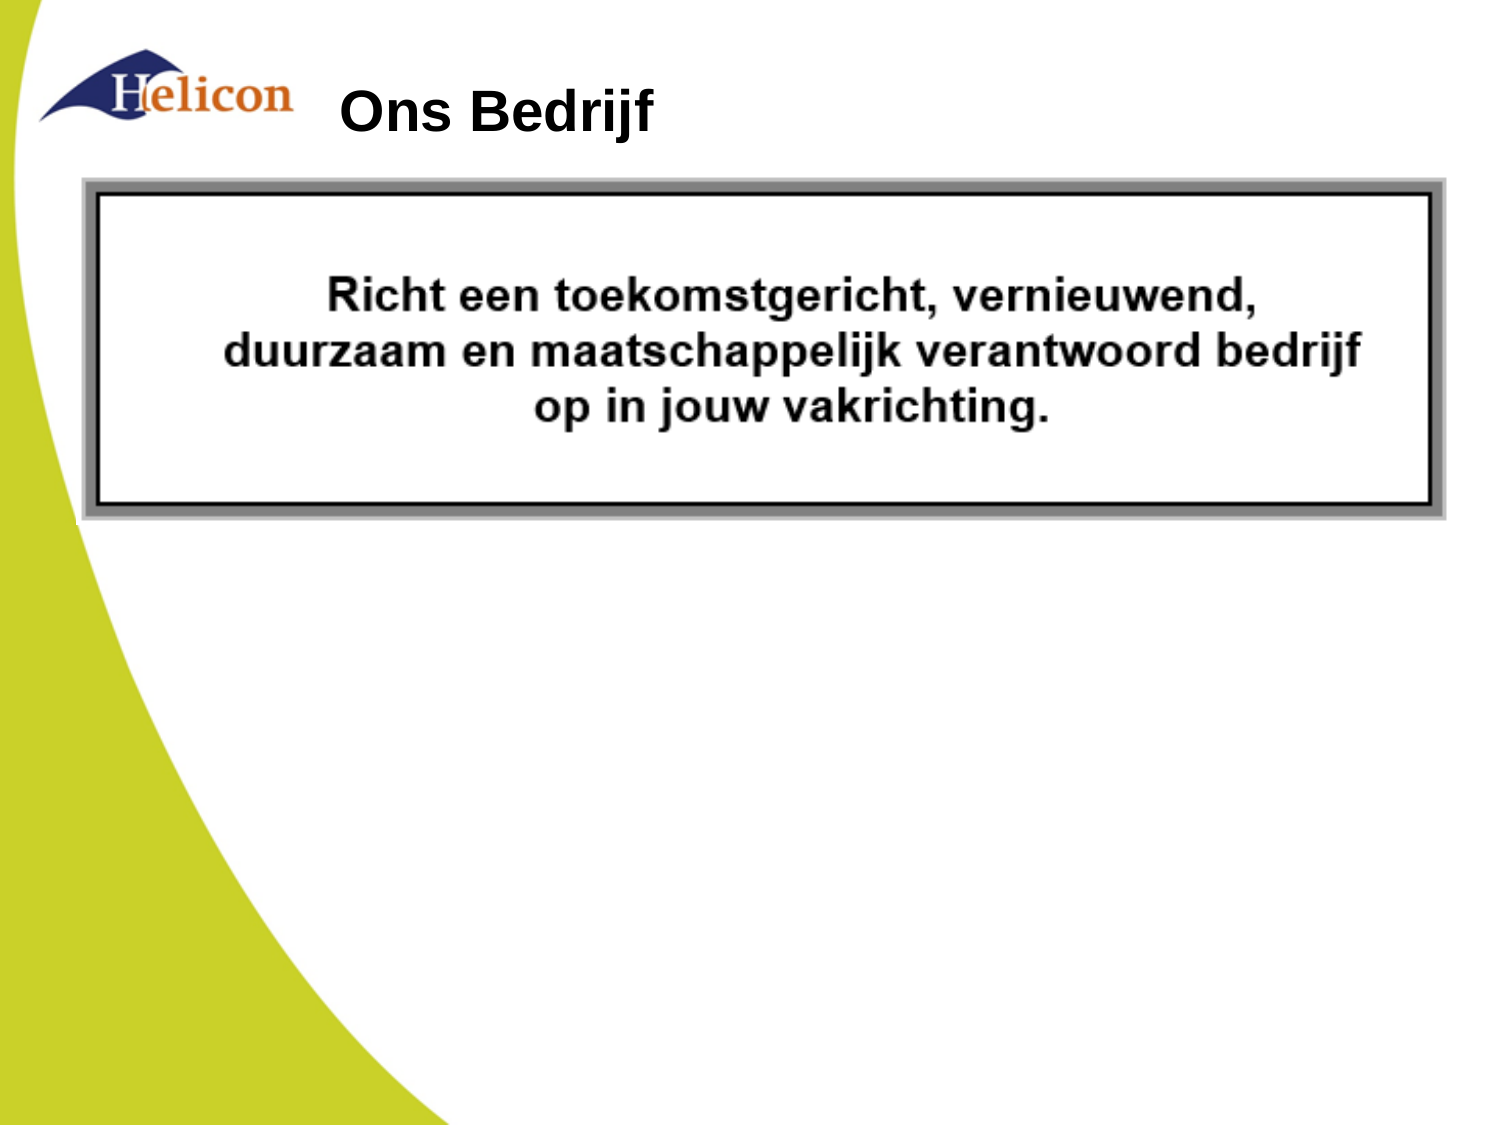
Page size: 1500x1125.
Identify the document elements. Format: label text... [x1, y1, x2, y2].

picture [0, 0, 1500, 1125]
title Ons Bedrijf [324, 54, 1415, 161]
